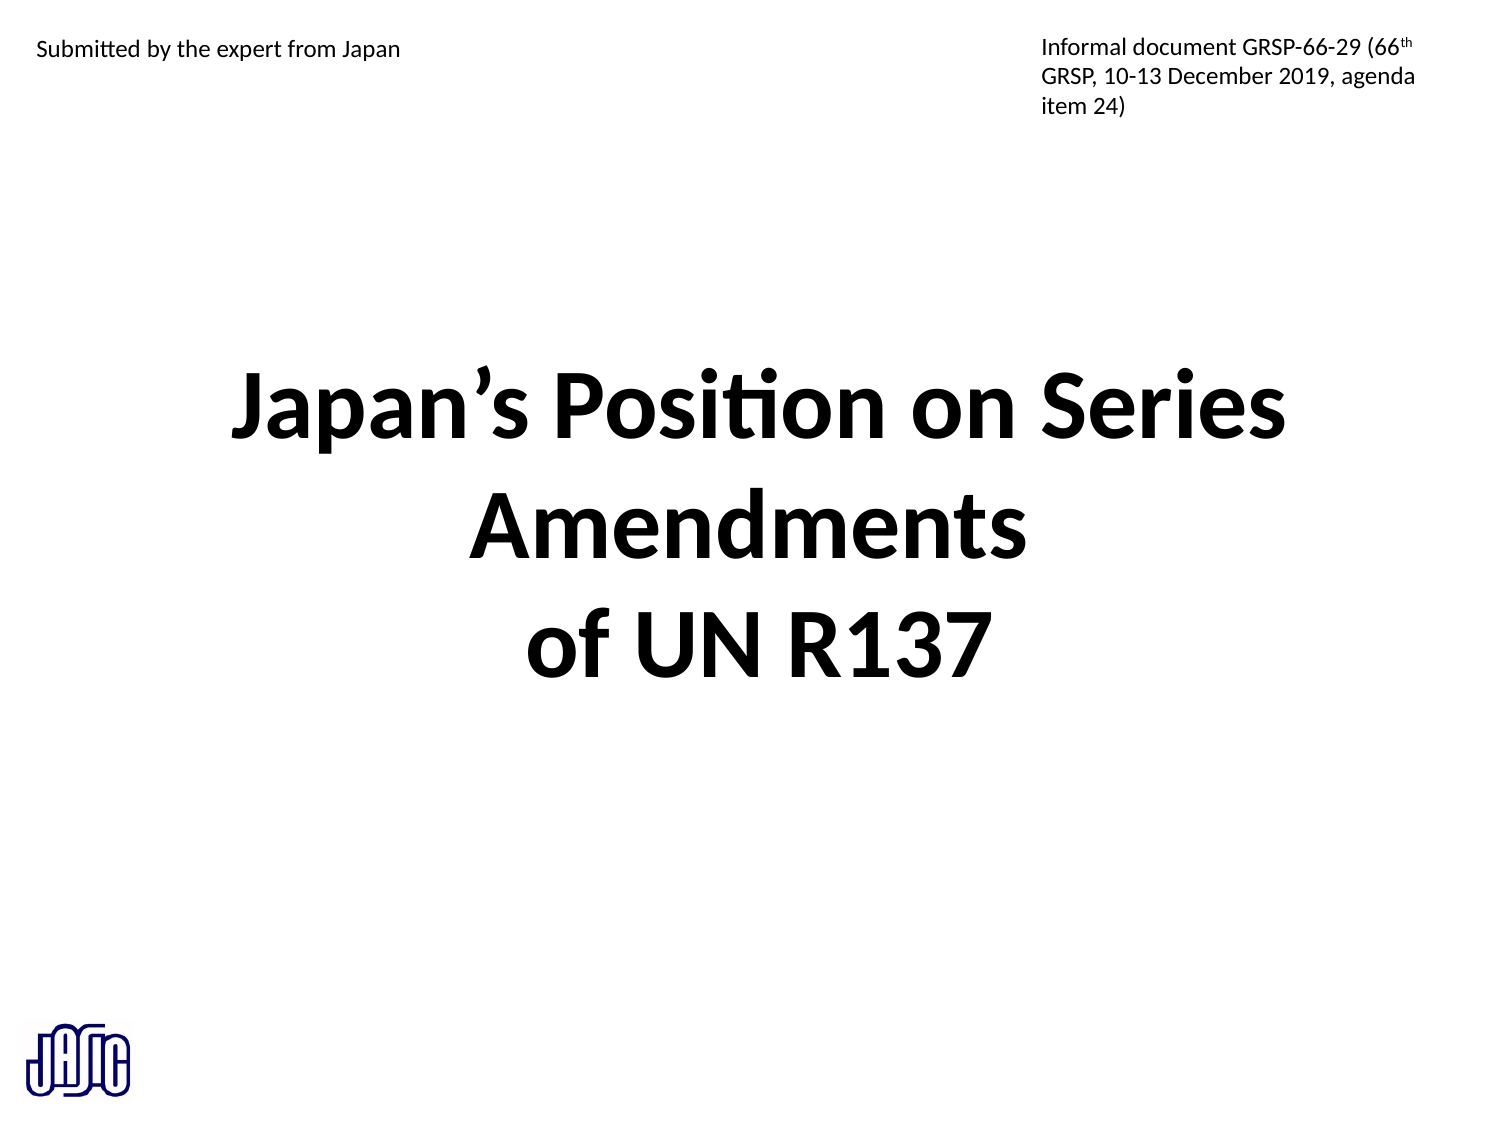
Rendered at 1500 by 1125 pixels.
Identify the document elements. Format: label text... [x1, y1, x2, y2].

picture [21, 1019, 134, 1102]
text_box Japan’s Position on Series Amendments of UN R137 [165, 330, 1356, 706]
text_box Informal document GRSP-66-29 (66th GRSP, 10-13 December 2019, agenda item 24) [1026, 22, 1479, 128]
text_box Submitted by the expert from Japan [21, 25, 502, 70]
